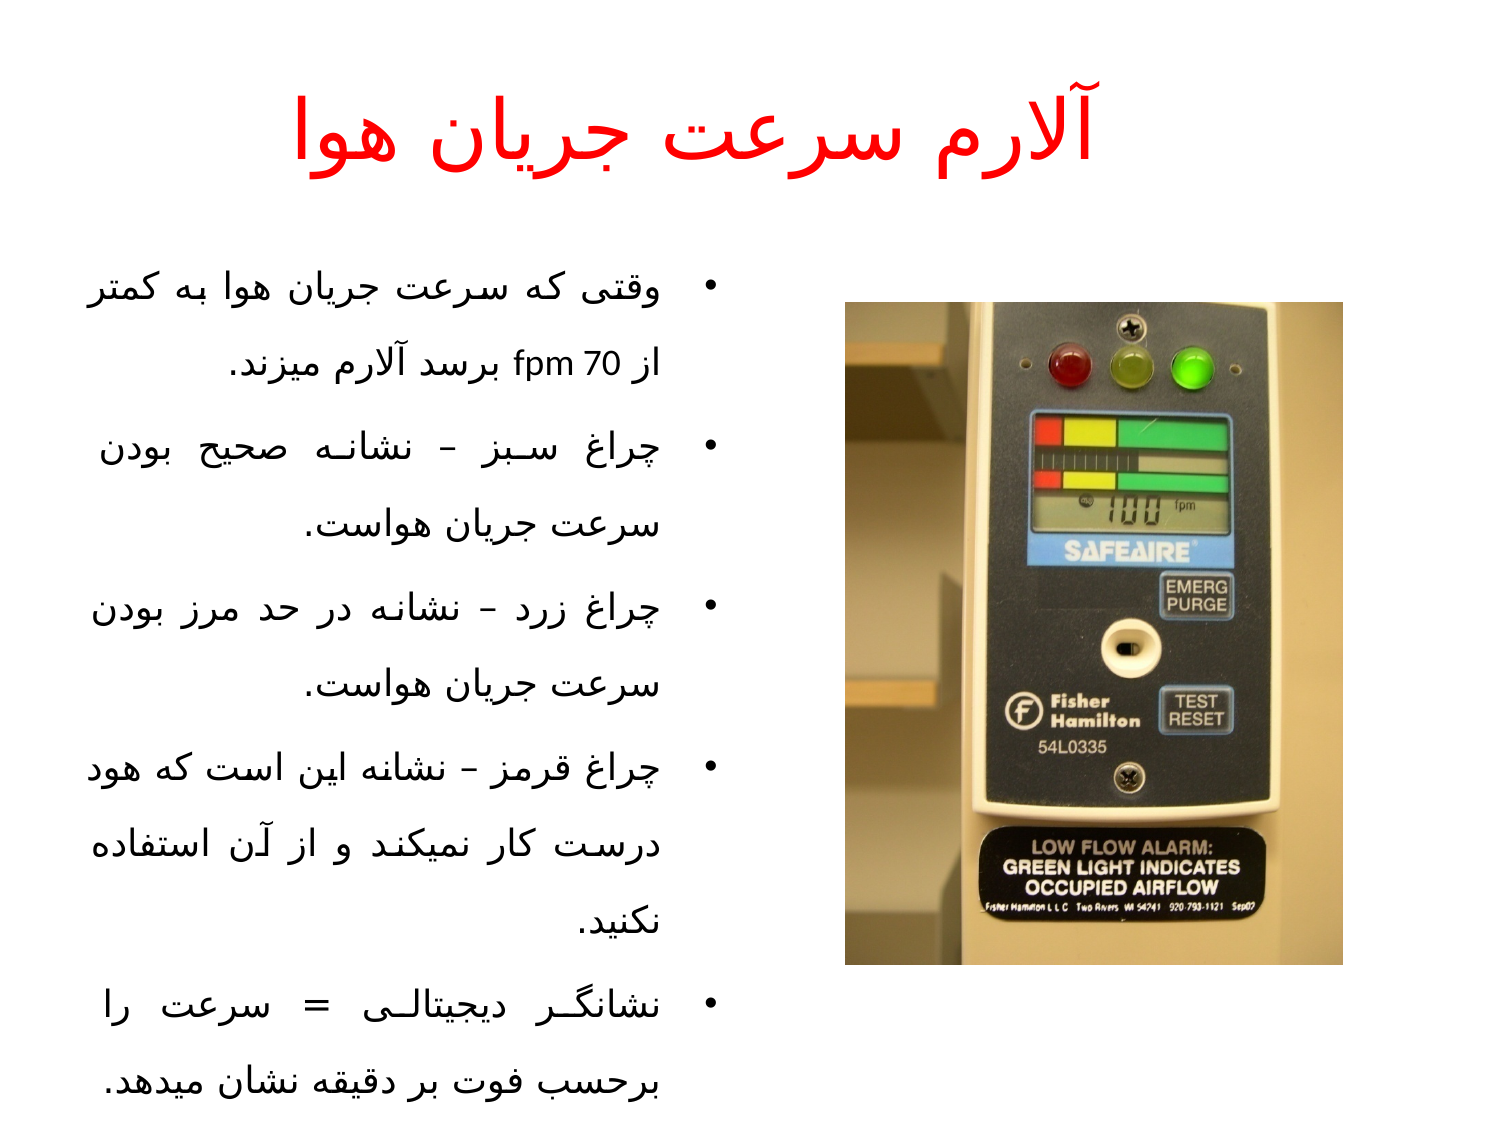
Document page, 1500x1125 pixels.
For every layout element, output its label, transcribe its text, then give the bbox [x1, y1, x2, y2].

list وقتی که سرعت جریان هوا به کمتر از fpm 70 برسد آلارم میزند. چراغ سبز – نشانه صحیح بودن سرعت جریان هواست. چراغ زرد – نشانه در حد مرز بودن سرعت جریان هواست. چراغ قرمز – نشانه این است که هود درست کار نمیکند و از آن استفاده نکنید. نشانگر دیجیتالی = سرعت را برحسب فوت بر دقیقه نشان میدهد. [70, 222, 733, 947]
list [844, 302, 1343, 965]
title آلارم سرعت جریان هوا [75, 20, 1313, 233]
